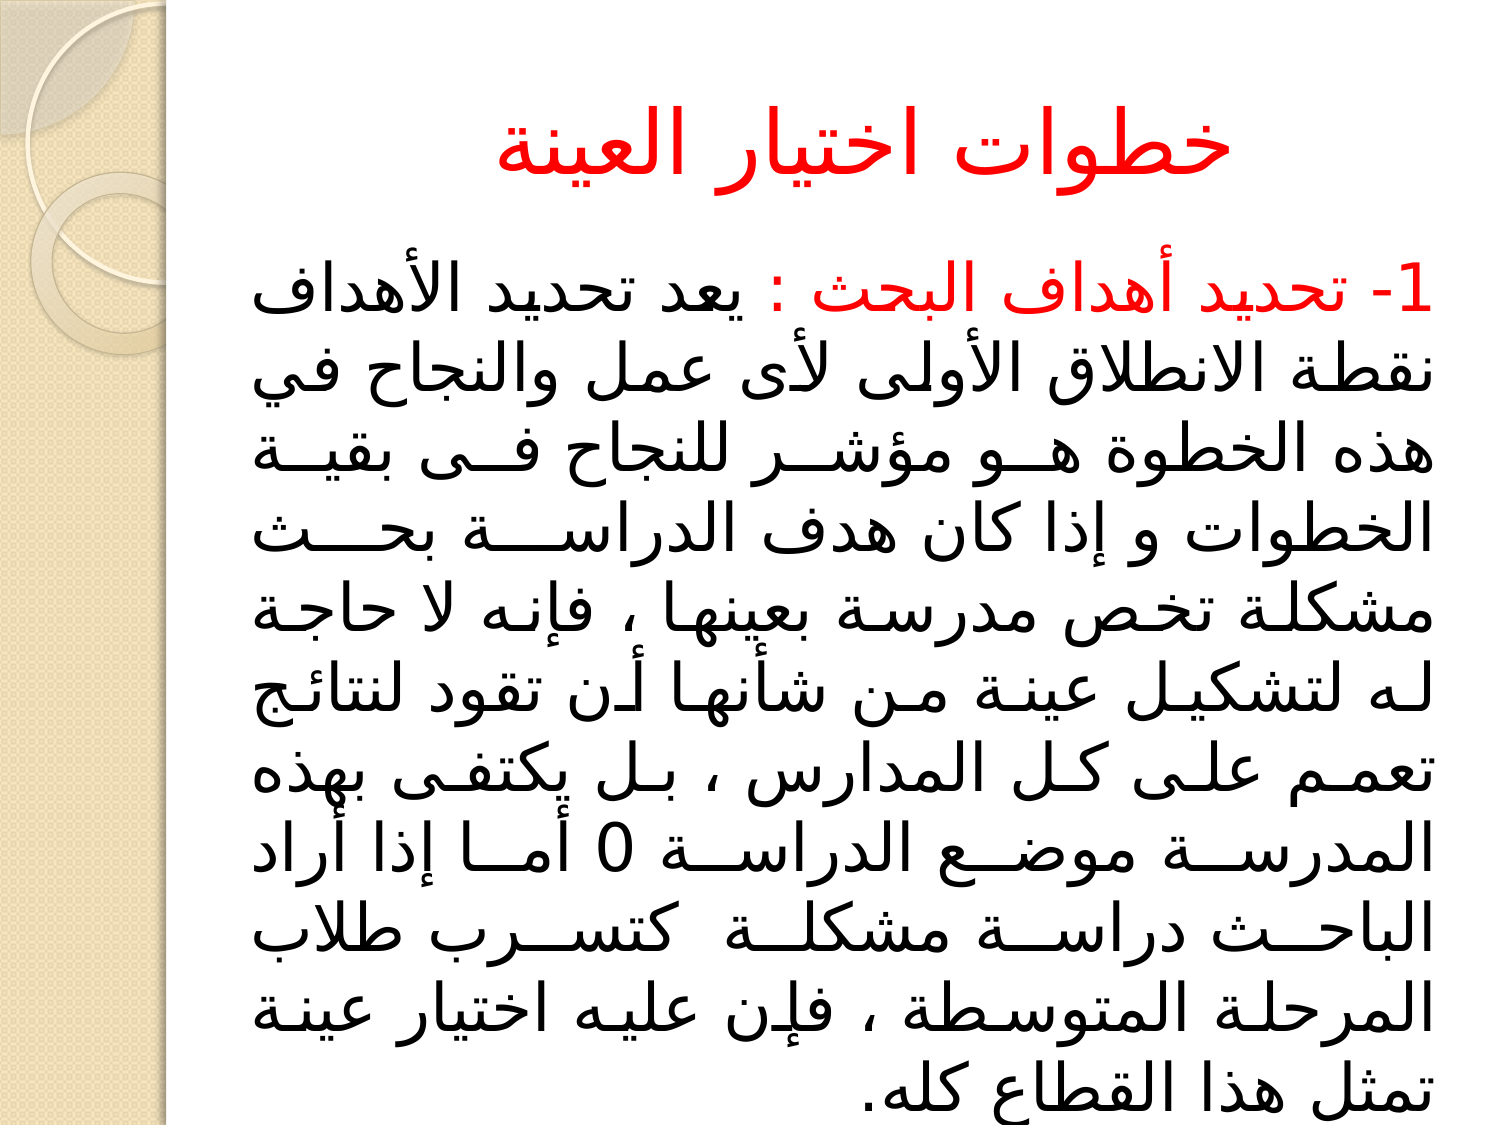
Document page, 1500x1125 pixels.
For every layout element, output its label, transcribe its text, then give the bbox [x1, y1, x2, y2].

list 1- تحديد أهداف البحث : يعد تحديد الأهداف نقطة الانطلاق الأولى لأى عمل والنجاح في هذه الخطوة هو مؤشر للنجاح فى بقية الخطوات و إذا كان هدف الدراسة بحث مشكلة تخص مدرسة بعينها ، فإنه لا حاجة له لتشكيل عينة من شأنها أن تقود لنتائج تعمم على كل المدارس ، بل يكتفى بهذه المدرسة موضع الدراسة 0 أما إذا أراد الباحث دراسة مشكلة كتسرب طلاب المرحلة المتوسطة ، فإن عليه اختيار عينة تمثل هذا القطاع كله. [235, 237, 1466, 1025]
title خطوات اختيار العينة [235, 45, 1466, 233]
